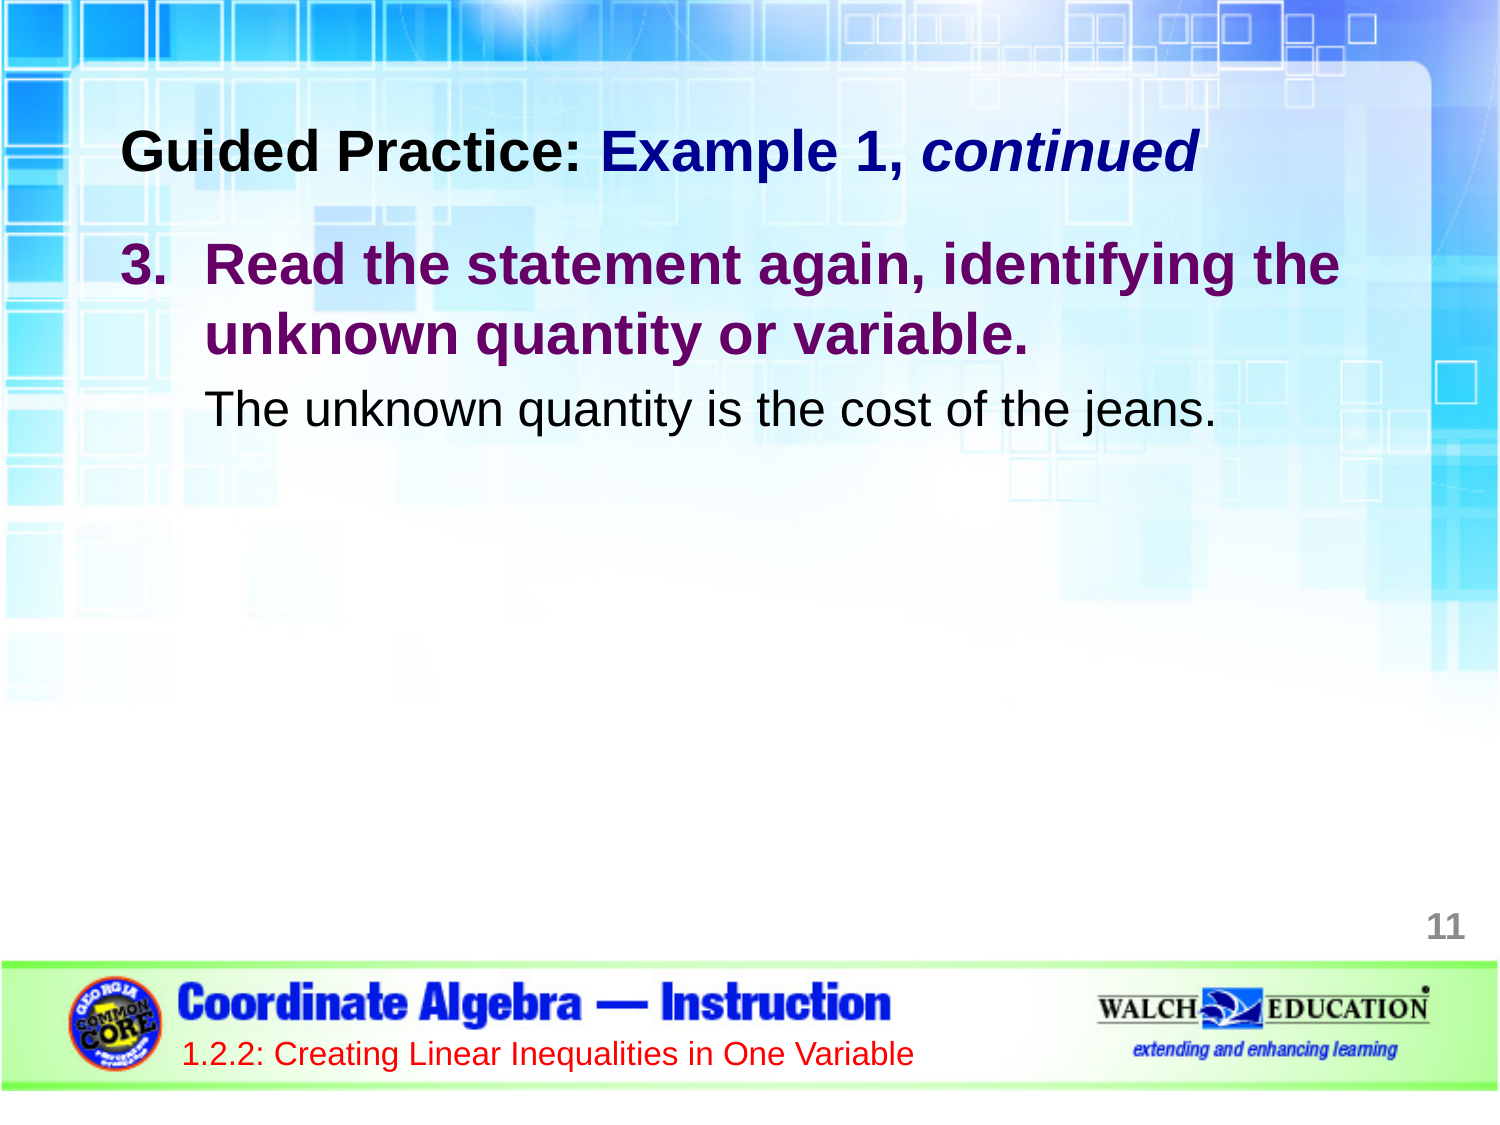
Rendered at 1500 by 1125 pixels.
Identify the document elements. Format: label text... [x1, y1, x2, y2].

picture [1, 0, 1500, 1091]
subtitle Guided Practice: Example 1, continued Read the statement again, identifying the unknown quantity or variable. The unknown quantity is the cost of the jeans. [105, 105, 1394, 925]
list 1.2.2: Creating Linear Inequalities in One Variable [166, 1024, 1074, 1069]
slide_number 11 [1361, 901, 1481, 949]
